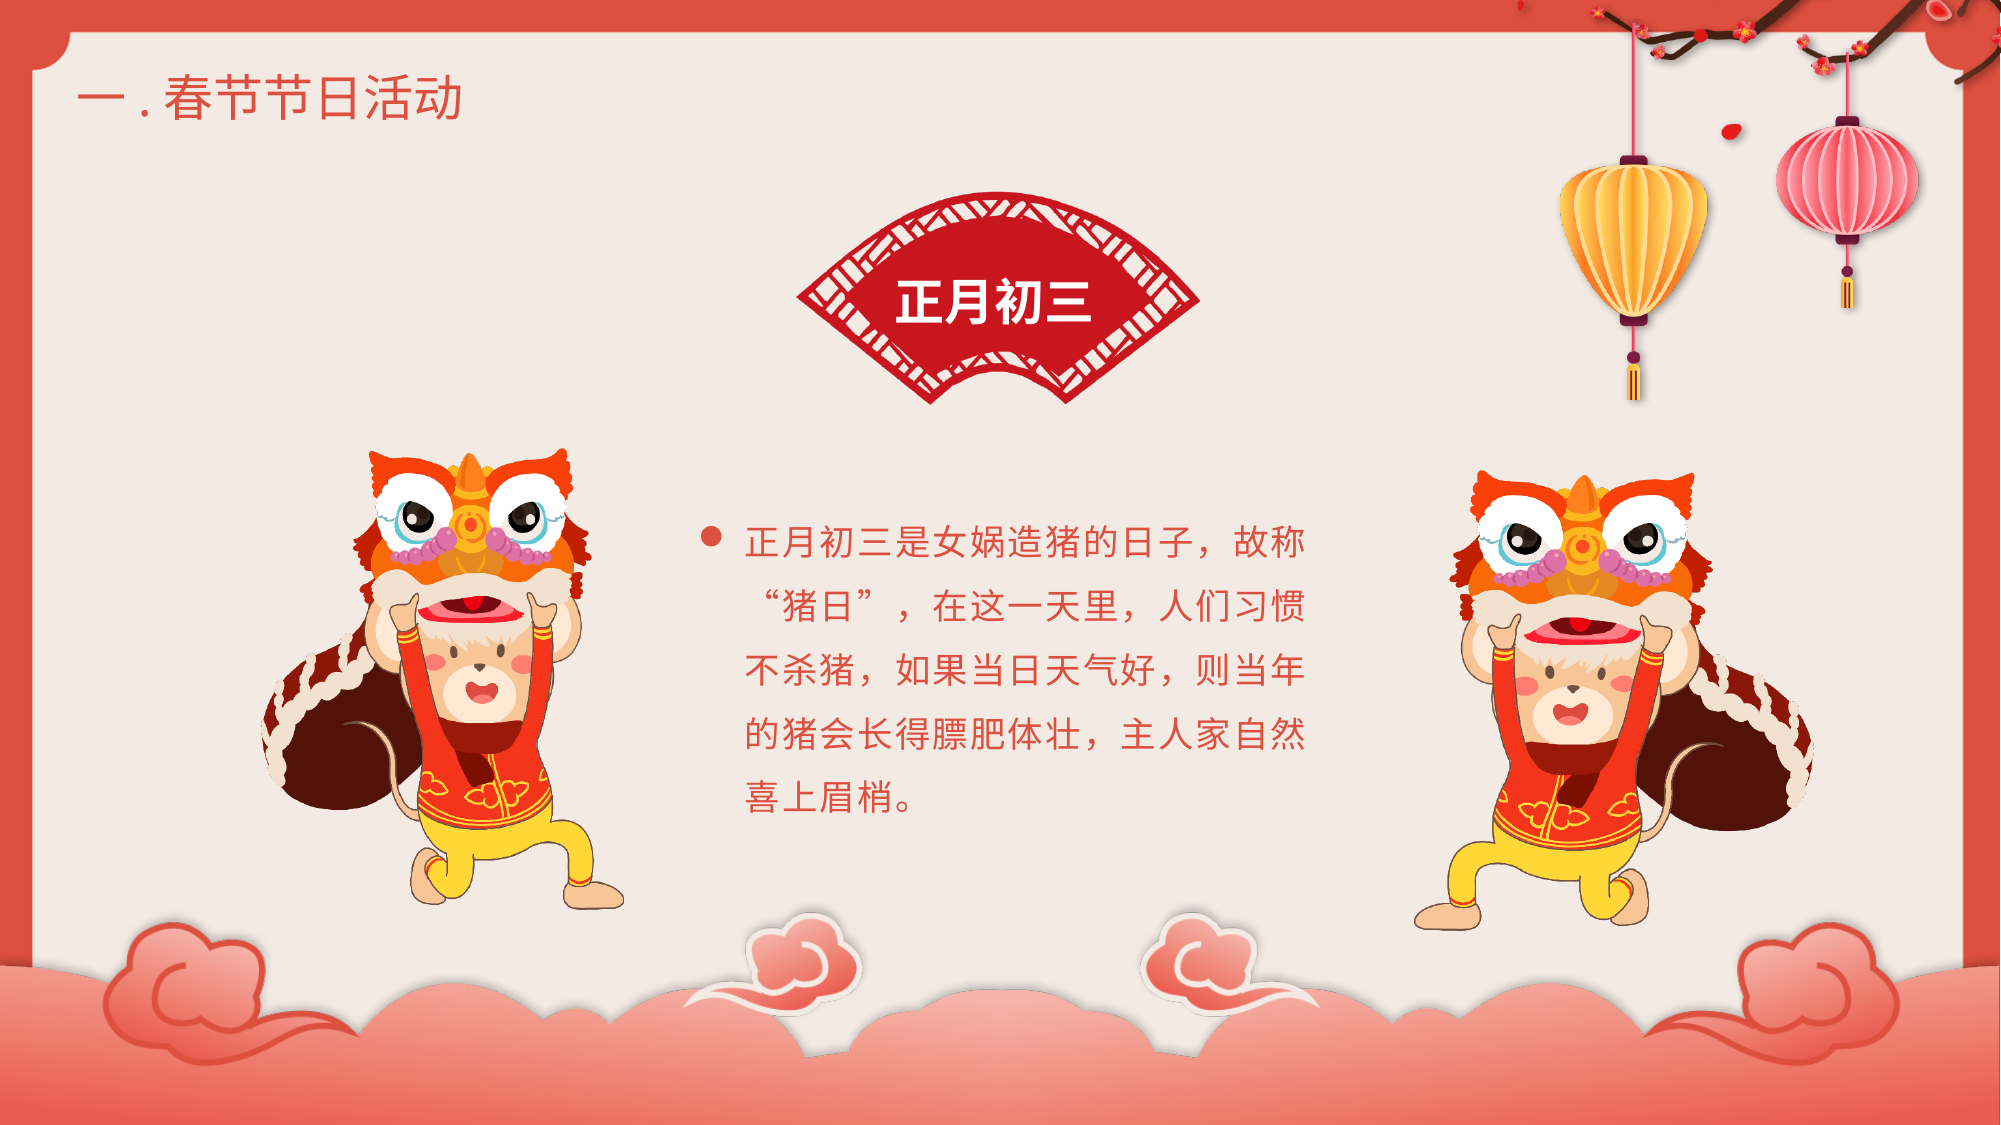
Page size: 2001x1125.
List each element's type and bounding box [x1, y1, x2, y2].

text_box [795, 134, 1200, 462]
picture [0, 0, 2001, 1125]
